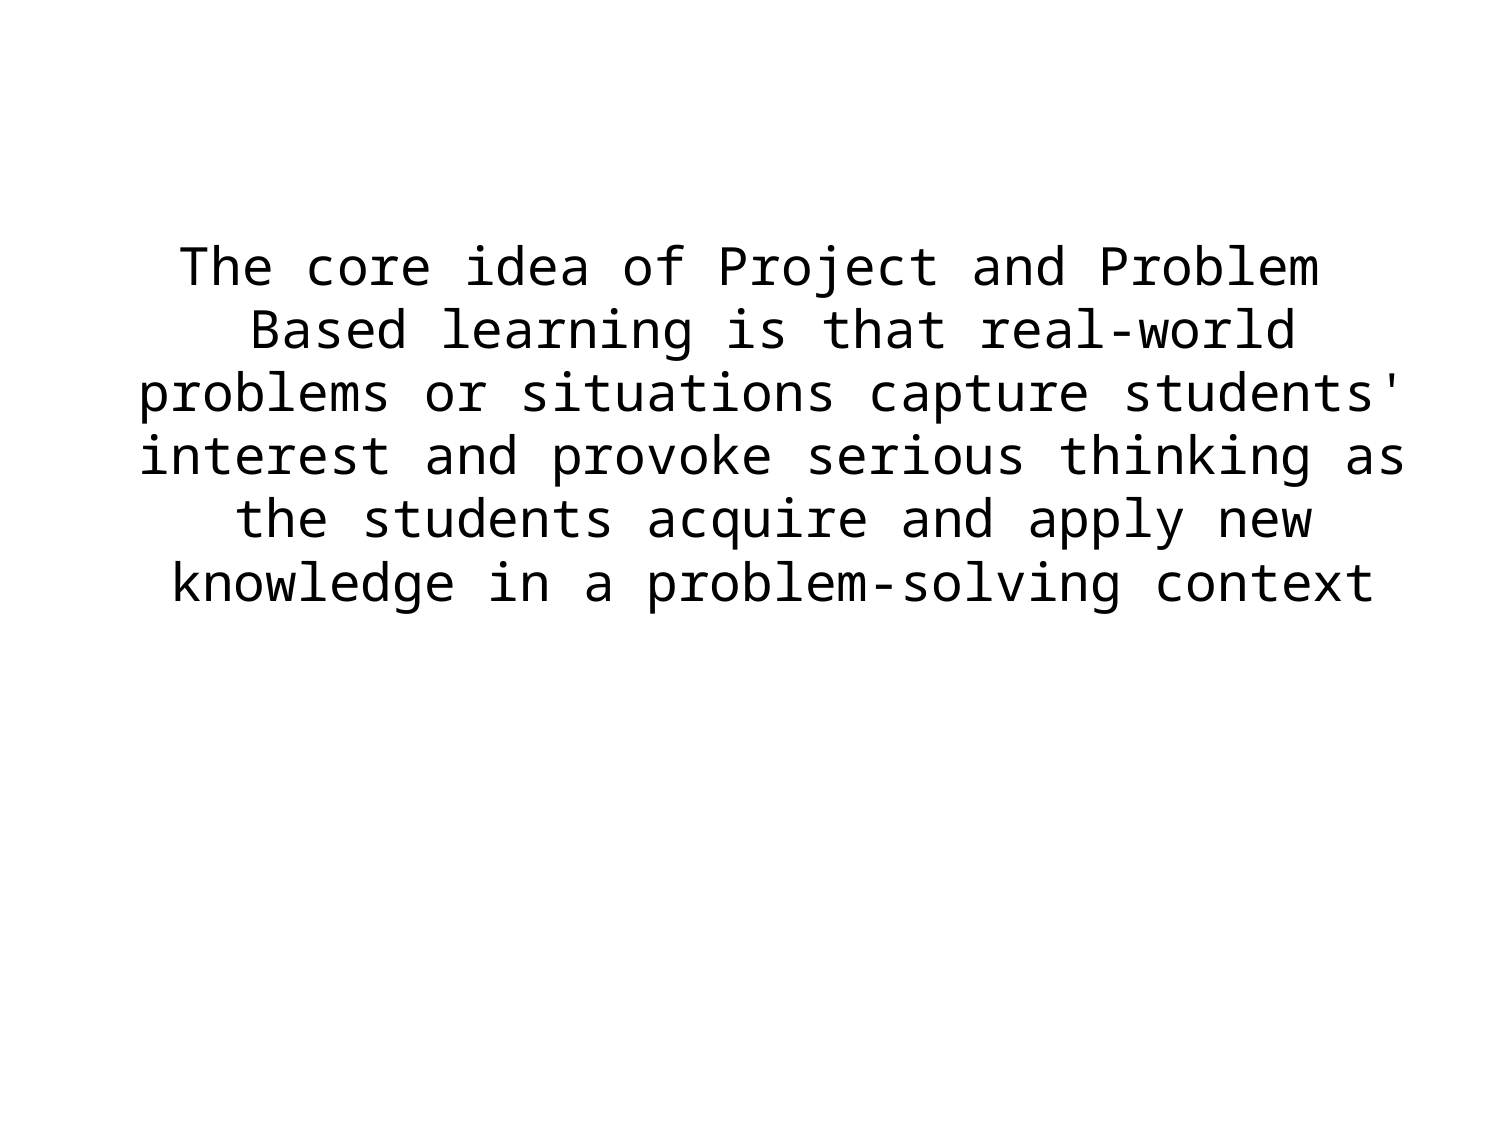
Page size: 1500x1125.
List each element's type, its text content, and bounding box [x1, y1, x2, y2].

list The core idea of Project and Problem Based learning is that real-world problems or situations capture students' interest and provoke serious thinking as the students acquire and apply new knowledge in a problem-solving context [75, 224, 1425, 763]
